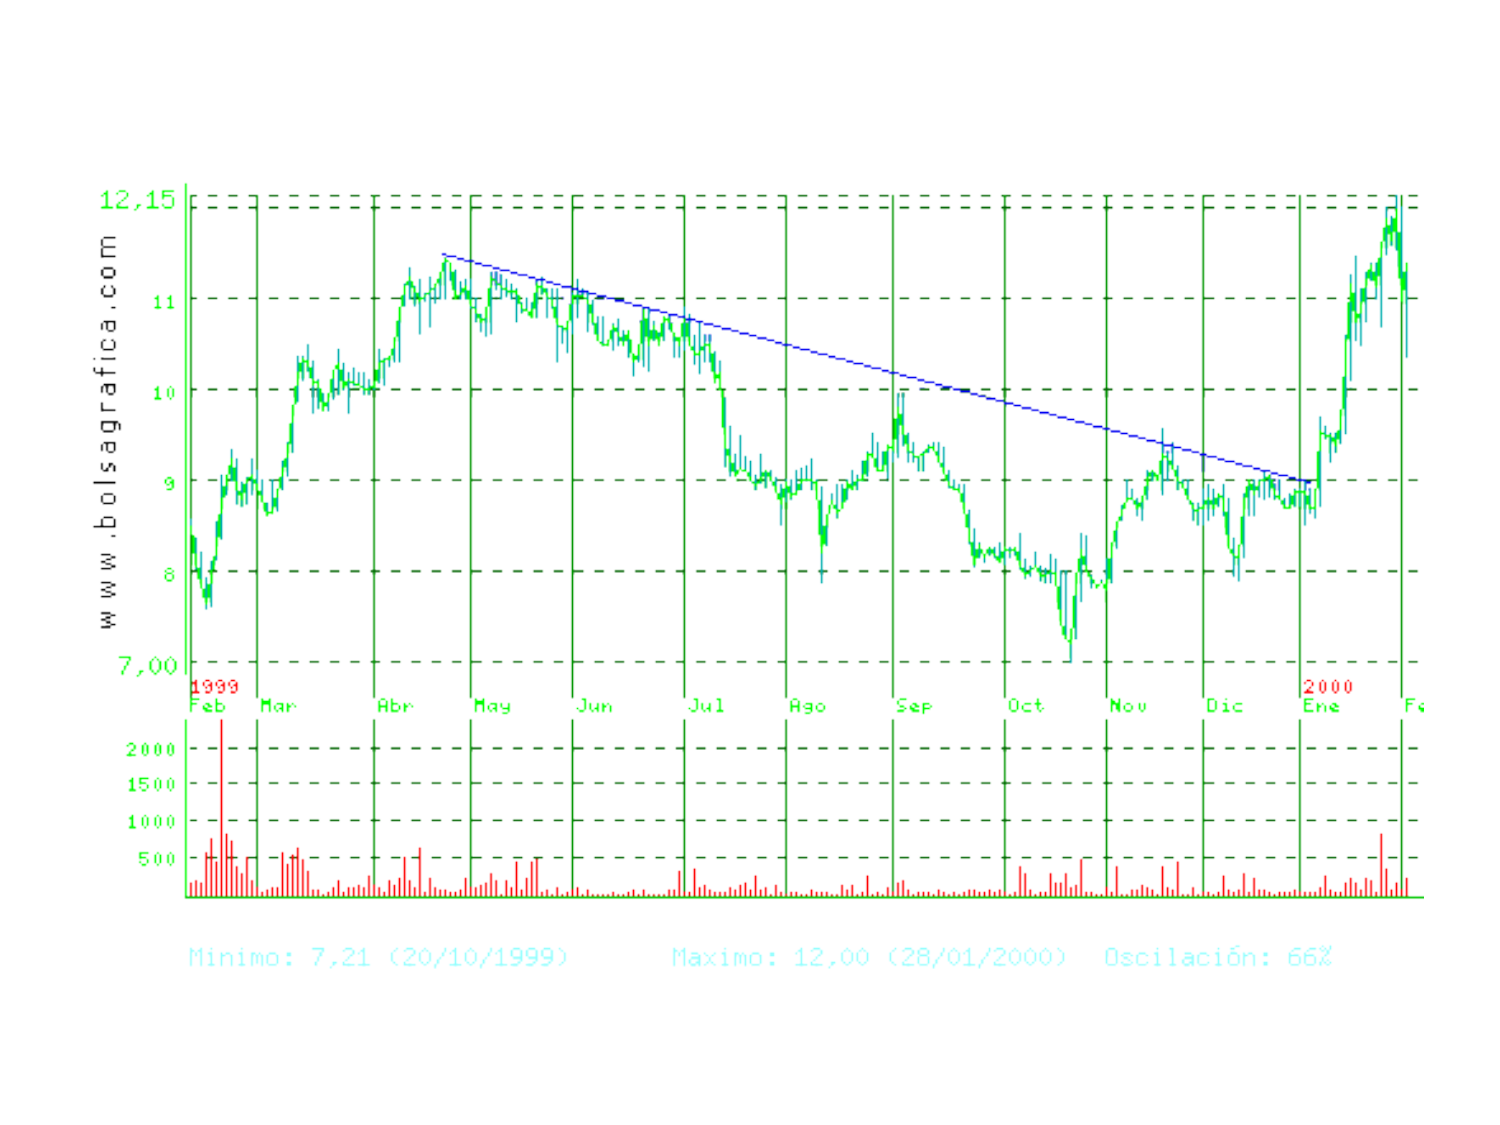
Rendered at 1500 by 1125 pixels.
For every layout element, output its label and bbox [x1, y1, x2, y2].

picture [76, 136, 1424, 977]
